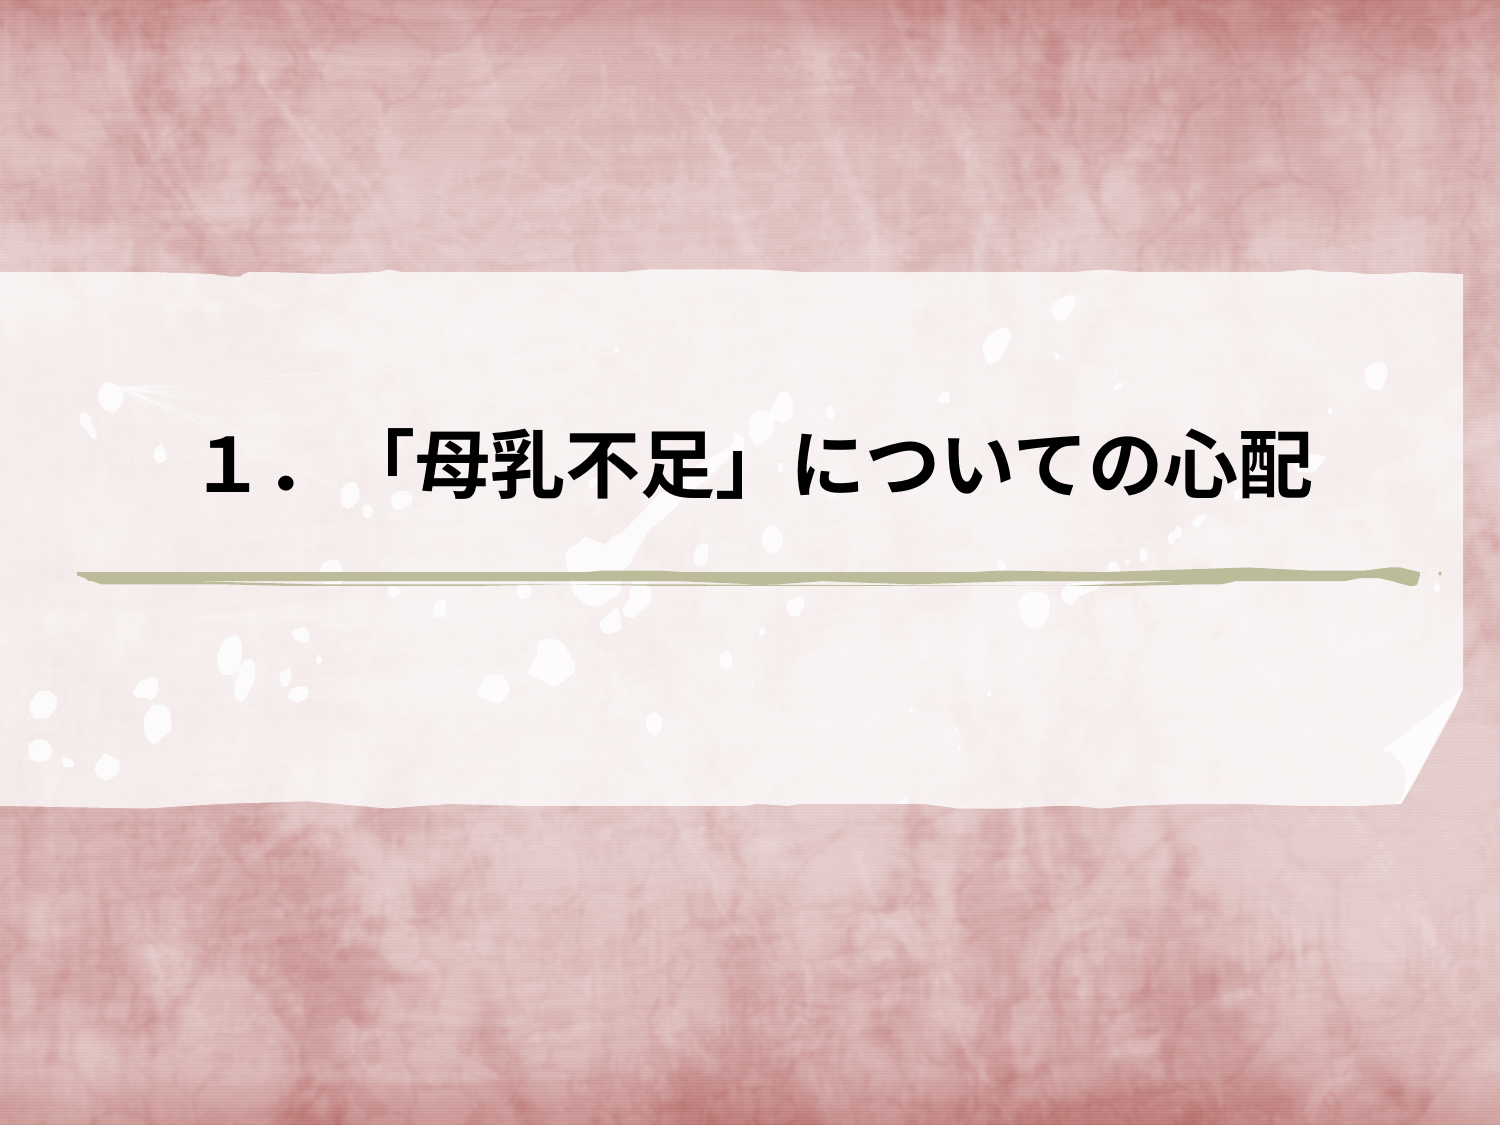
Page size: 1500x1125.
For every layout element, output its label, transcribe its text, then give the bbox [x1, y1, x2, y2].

title １．「母乳不足」についての心配 [140, 351, 1365, 575]
